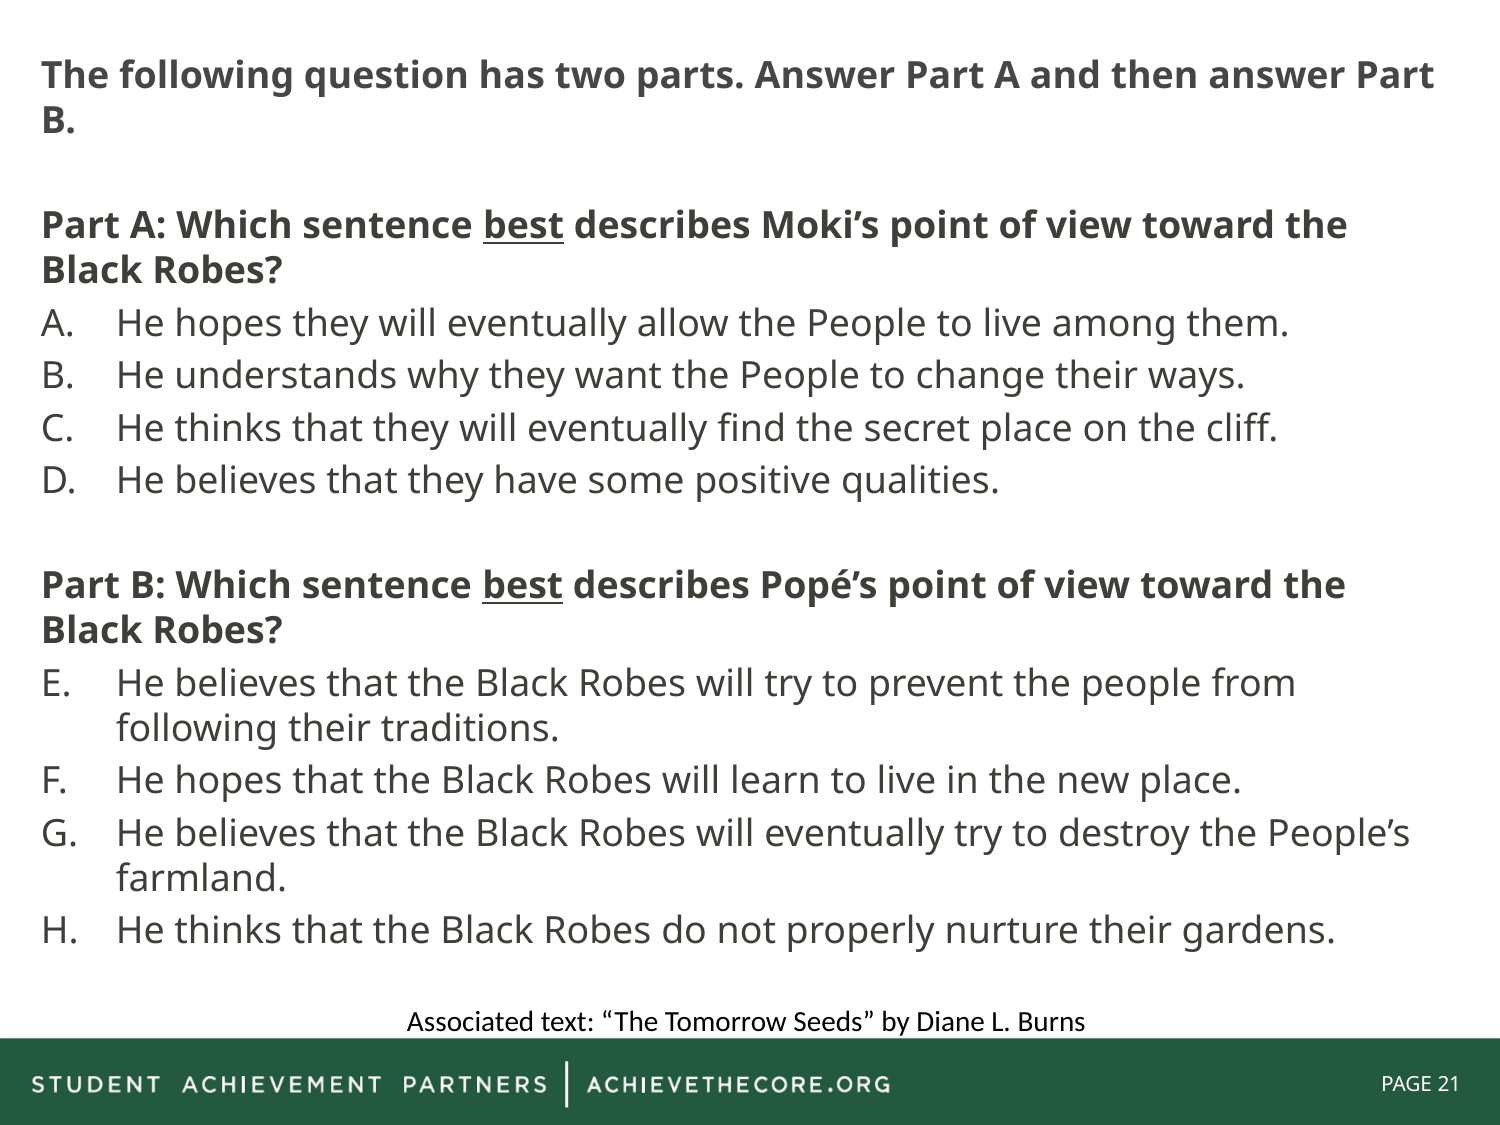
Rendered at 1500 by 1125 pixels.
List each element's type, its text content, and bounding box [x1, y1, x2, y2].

list The following question has two parts. Answer Part A and then answer Part B. Part A: Which sentence best describes Moki’s point of view toward the Black Robes? He hopes they will eventually allow the People to live among them. He understands why they want the People to change their ways. He thinks that they will eventually find the secret place on the cliff. He believes that they have some positive qualities. Part B: Which sentence best describes Popé’s point of view toward the Black Robes? He believes that the Black Robes will try to prevent the people from following their traditions. He hopes that the Black Robes will learn to live in the new place. He believes that the Black Robes will eventually try to destroy the People’s farmland. He thinks that the Black Robes do not properly nurture their gardens. [25, 43, 1472, 985]
text_box Associated text: “The Tomorrow Seeds” by Diane L. Burns [0, 995, 1500, 1045]
